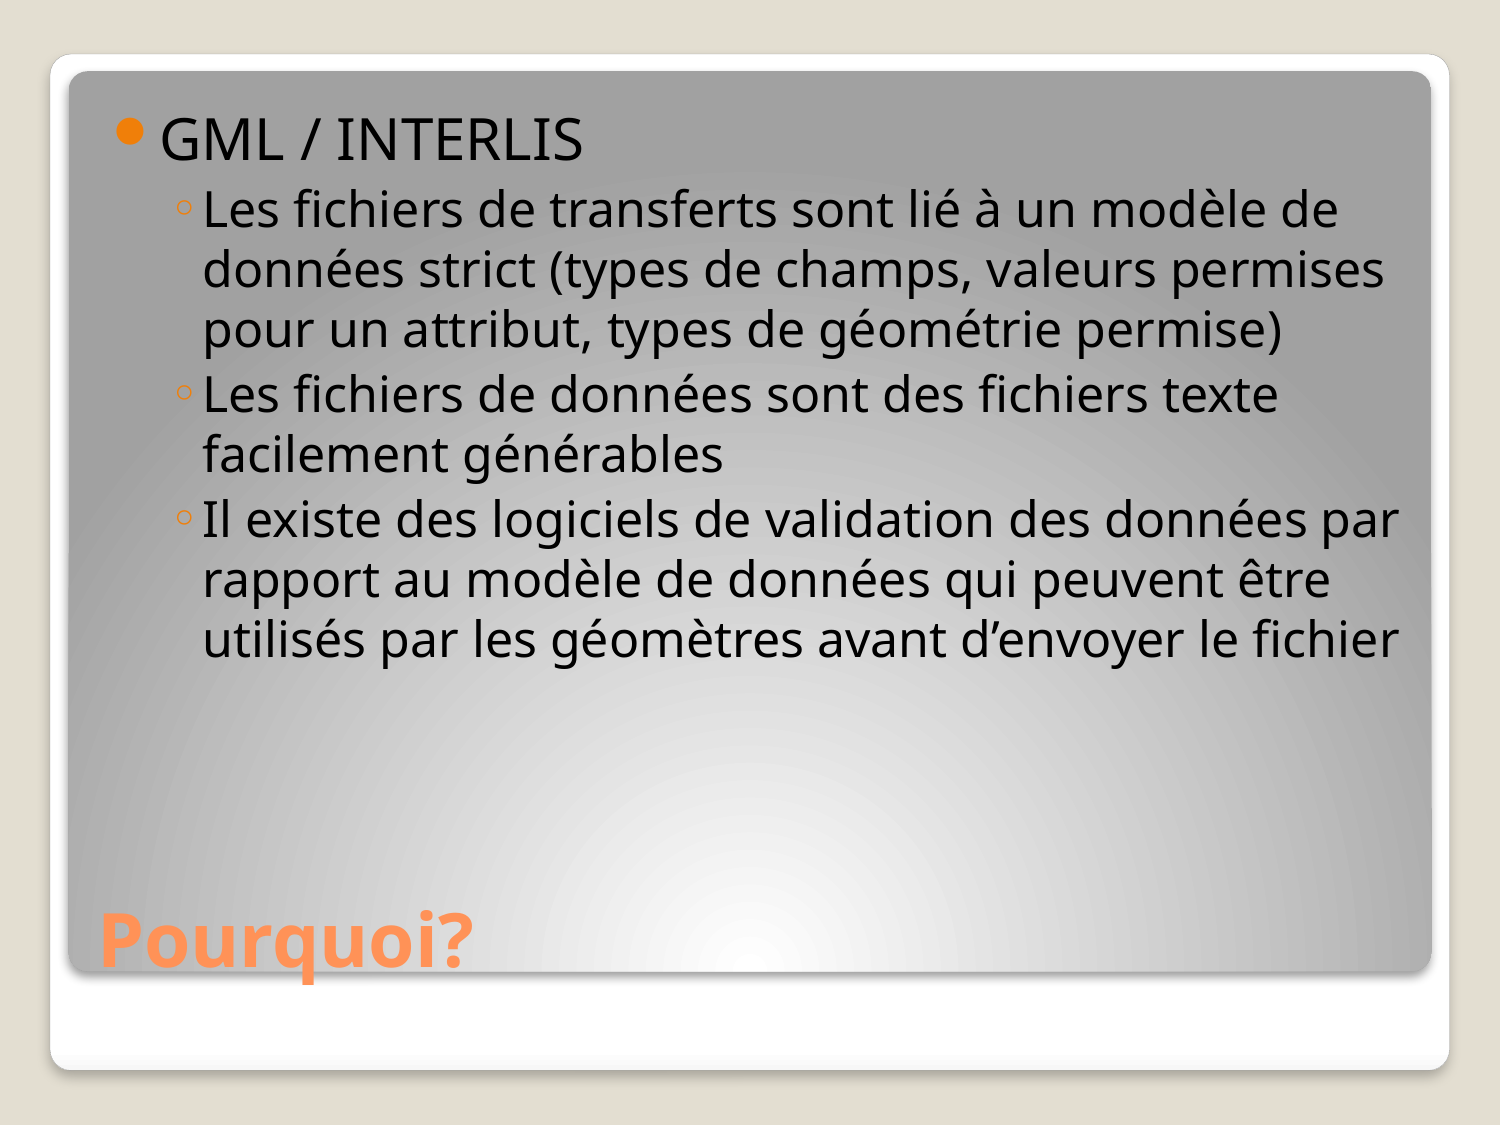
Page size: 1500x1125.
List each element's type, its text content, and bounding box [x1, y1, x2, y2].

title Pourquoi? [82, 817, 1425, 990]
list GML / INTERLIS Les fichiers de transferts sont lié à un modèle de données strict (types de champs, valeurs permises pour un attribut, types de géométrie permise) Les fichiers de données sont des fichiers texte facilement générables Il existe des logiciels de validation des données par rapport au modèle de données qui peuvent être utilisés par les géomètres avant d’envoyer le fichier [82, 86, 1425, 774]
